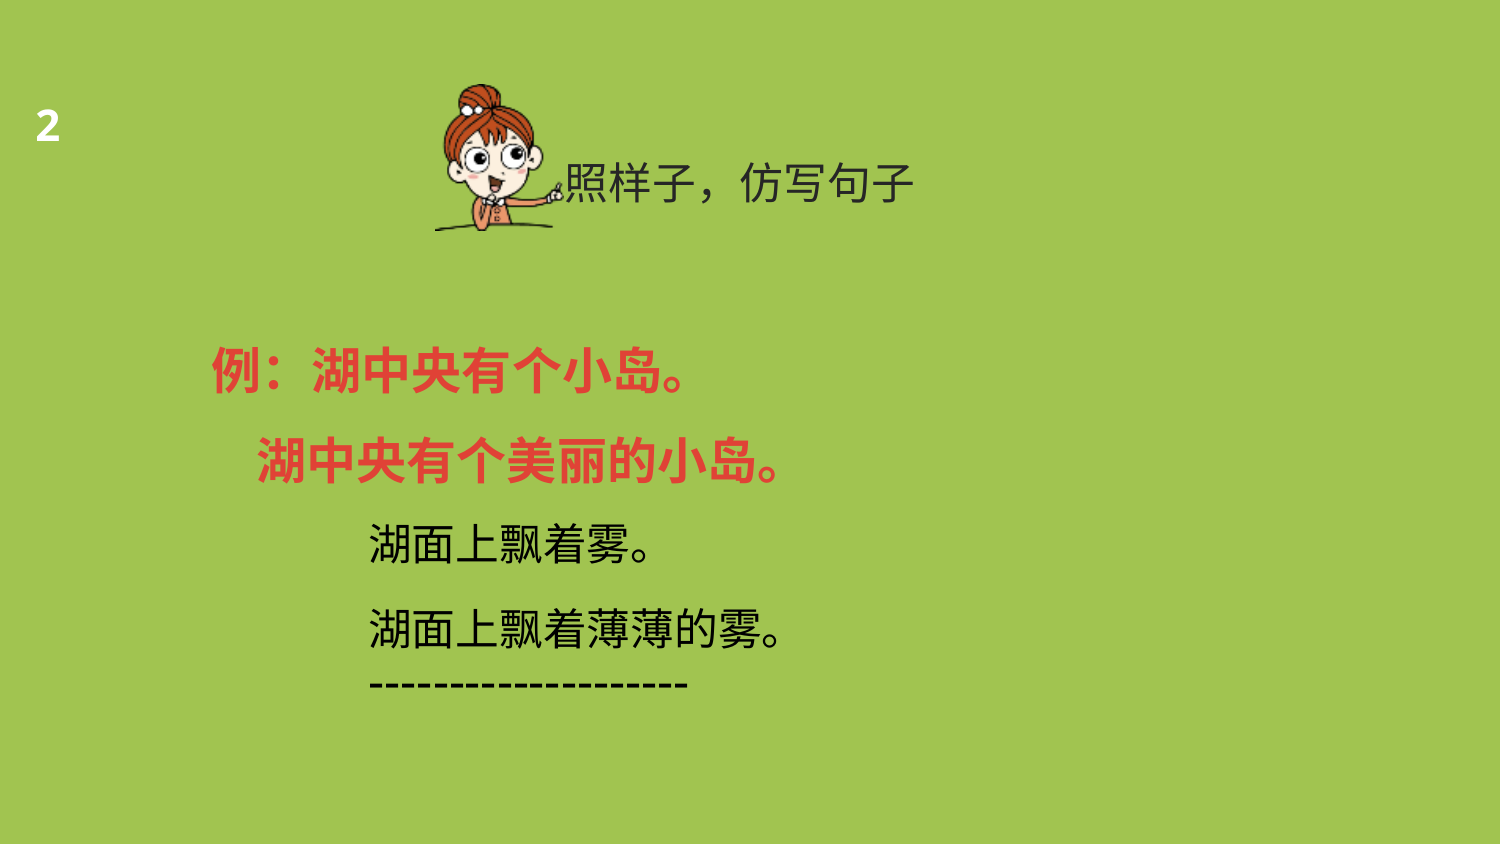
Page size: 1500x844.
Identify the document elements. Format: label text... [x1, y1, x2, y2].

text_box 2 [12, 85, 84, 163]
text_box -------------------- [357, 643, 1500, 715]
text_box 湖面上飘着雾。 [356, 510, 1441, 575]
text_box 例：湖中央有个小岛。 湖中央有个美丽的小岛。 [143, 303, 1336, 495]
text_box 湖面上飘着薄薄的雾。 [356, 595, 1441, 660]
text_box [435, 84, 997, 231]
